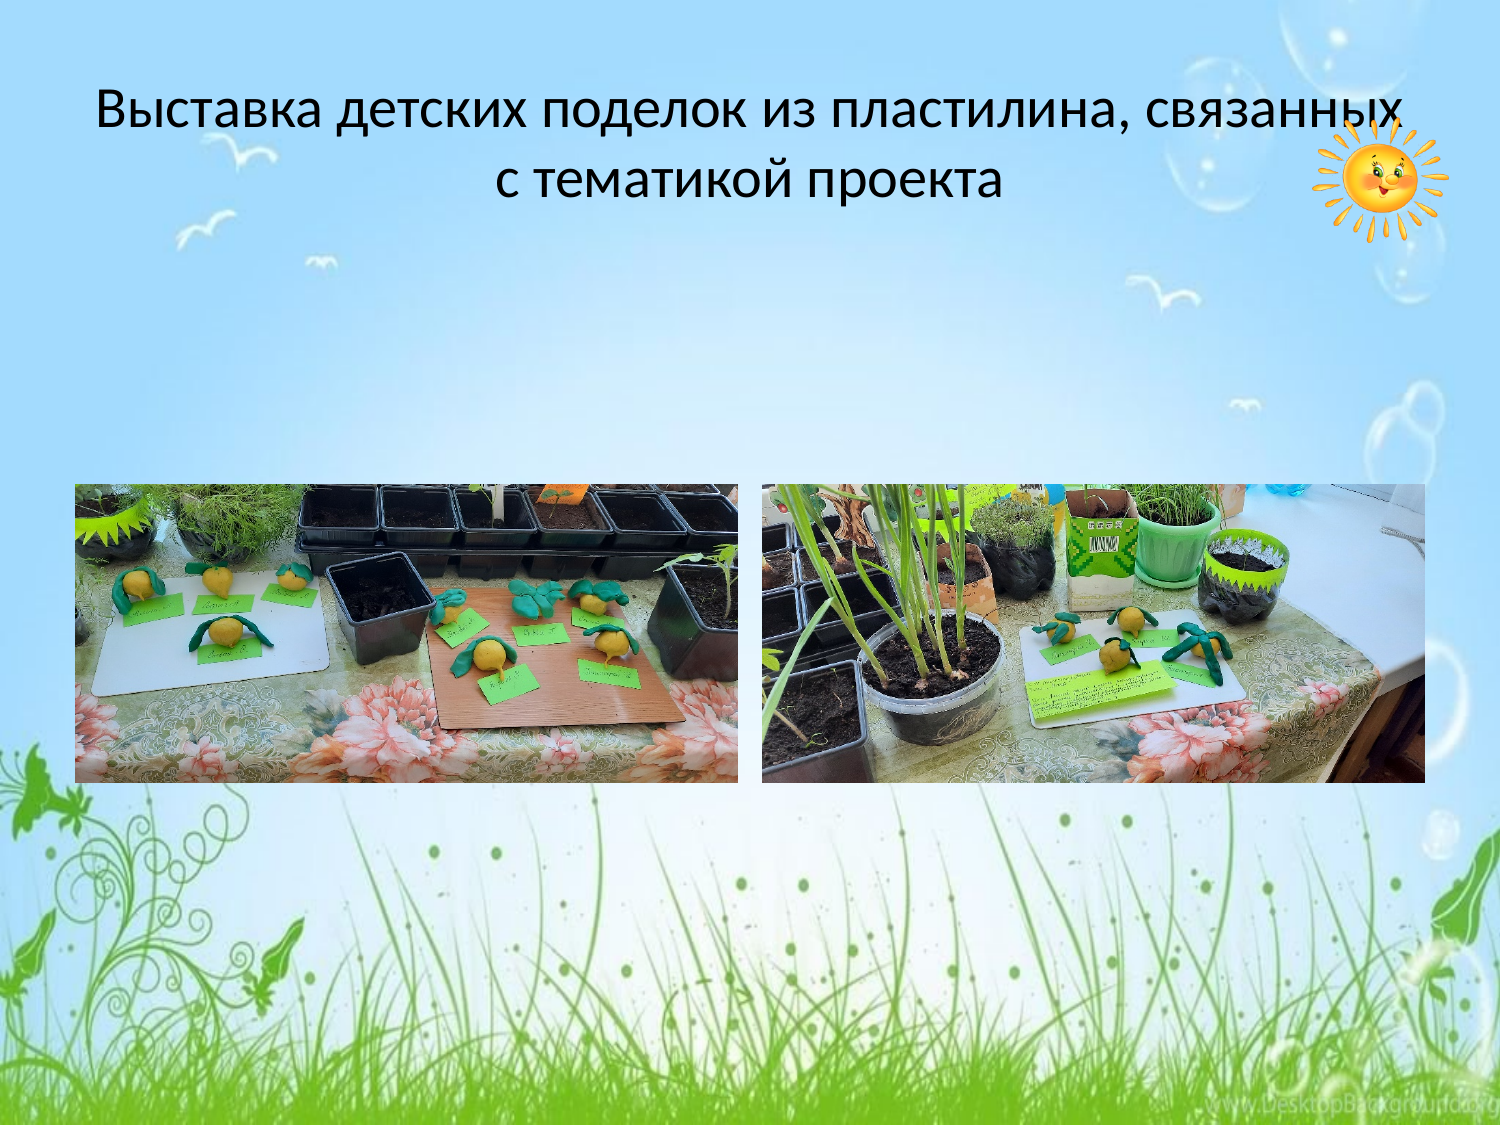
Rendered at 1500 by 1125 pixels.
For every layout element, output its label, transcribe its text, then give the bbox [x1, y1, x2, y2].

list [74, 484, 738, 783]
title Выставка детских поделок из пластилина, связанных с тематикой проекта [75, 45, 1425, 233]
picture [0, 0, 1500, 1125]
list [762, 484, 1426, 783]
